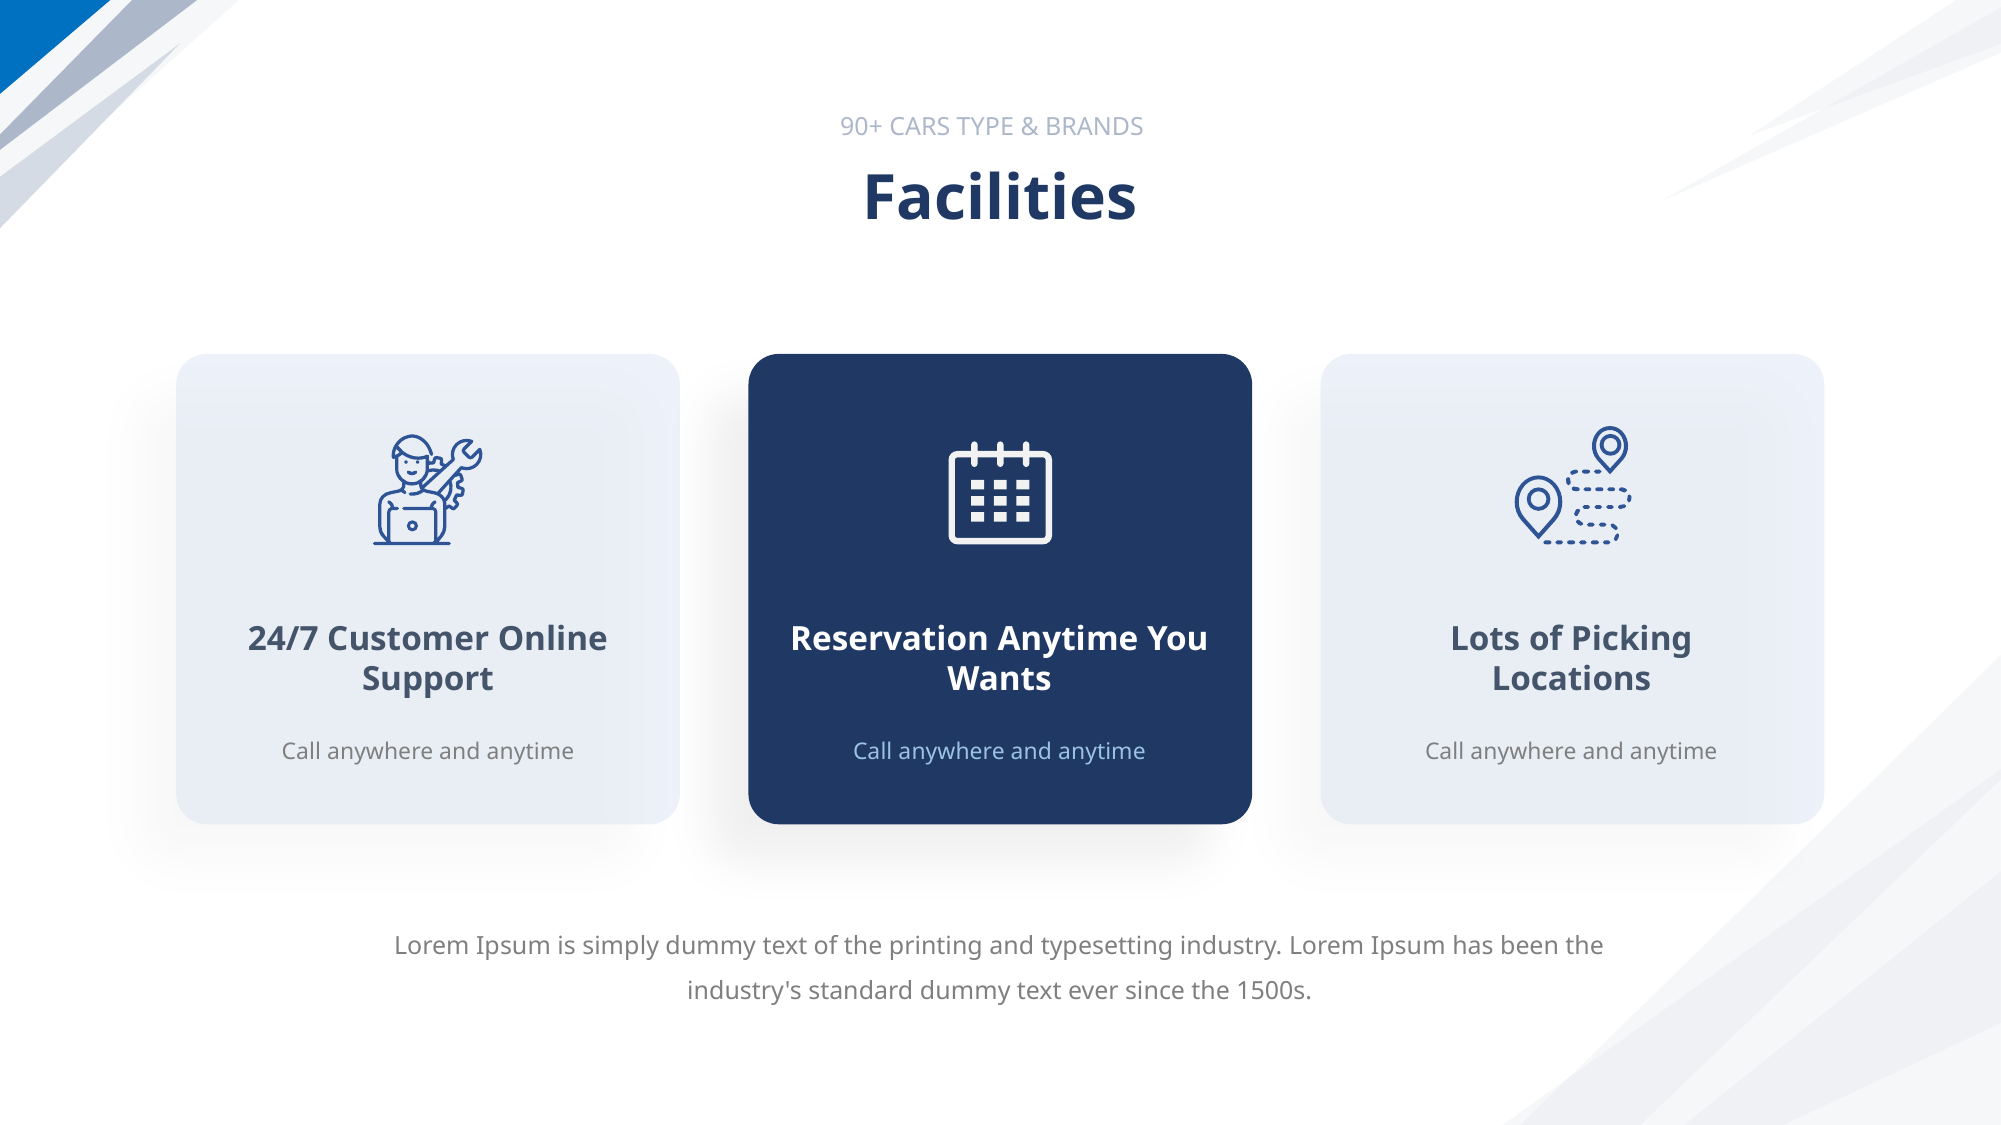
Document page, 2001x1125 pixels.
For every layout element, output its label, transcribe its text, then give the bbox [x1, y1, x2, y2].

text_box Reservation Anytime You Wants [773, 609, 1226, 706]
text_box Lots of Picking Locations [1397, 609, 1746, 706]
text_box 24/7 Customer Online Support [216, 609, 641, 706]
text_box Call anywhere and anytime [1359, 728, 1784, 772]
text_box 90+ CARS TYPE & BRANDS [825, 102, 1175, 149]
text_box [1320, 353, 1825, 825]
list Lorem Ipsum is simply dummy text of the printing and typesetting industry. Lorem Ipsum has been the industry's standard dummy text ever since the 1500s. [342, 907, 1658, 1024]
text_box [948, 441, 1053, 545]
text_box [748, 353, 1253, 825]
text_box Call anywhere and anytime [787, 728, 1212, 772]
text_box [372, 433, 484, 546]
text_box [176, 353, 680, 825]
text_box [1512, 425, 1632, 545]
title Facilities [137, 131, 1863, 268]
text_box Call anywhere and anytime [216, 728, 641, 772]
